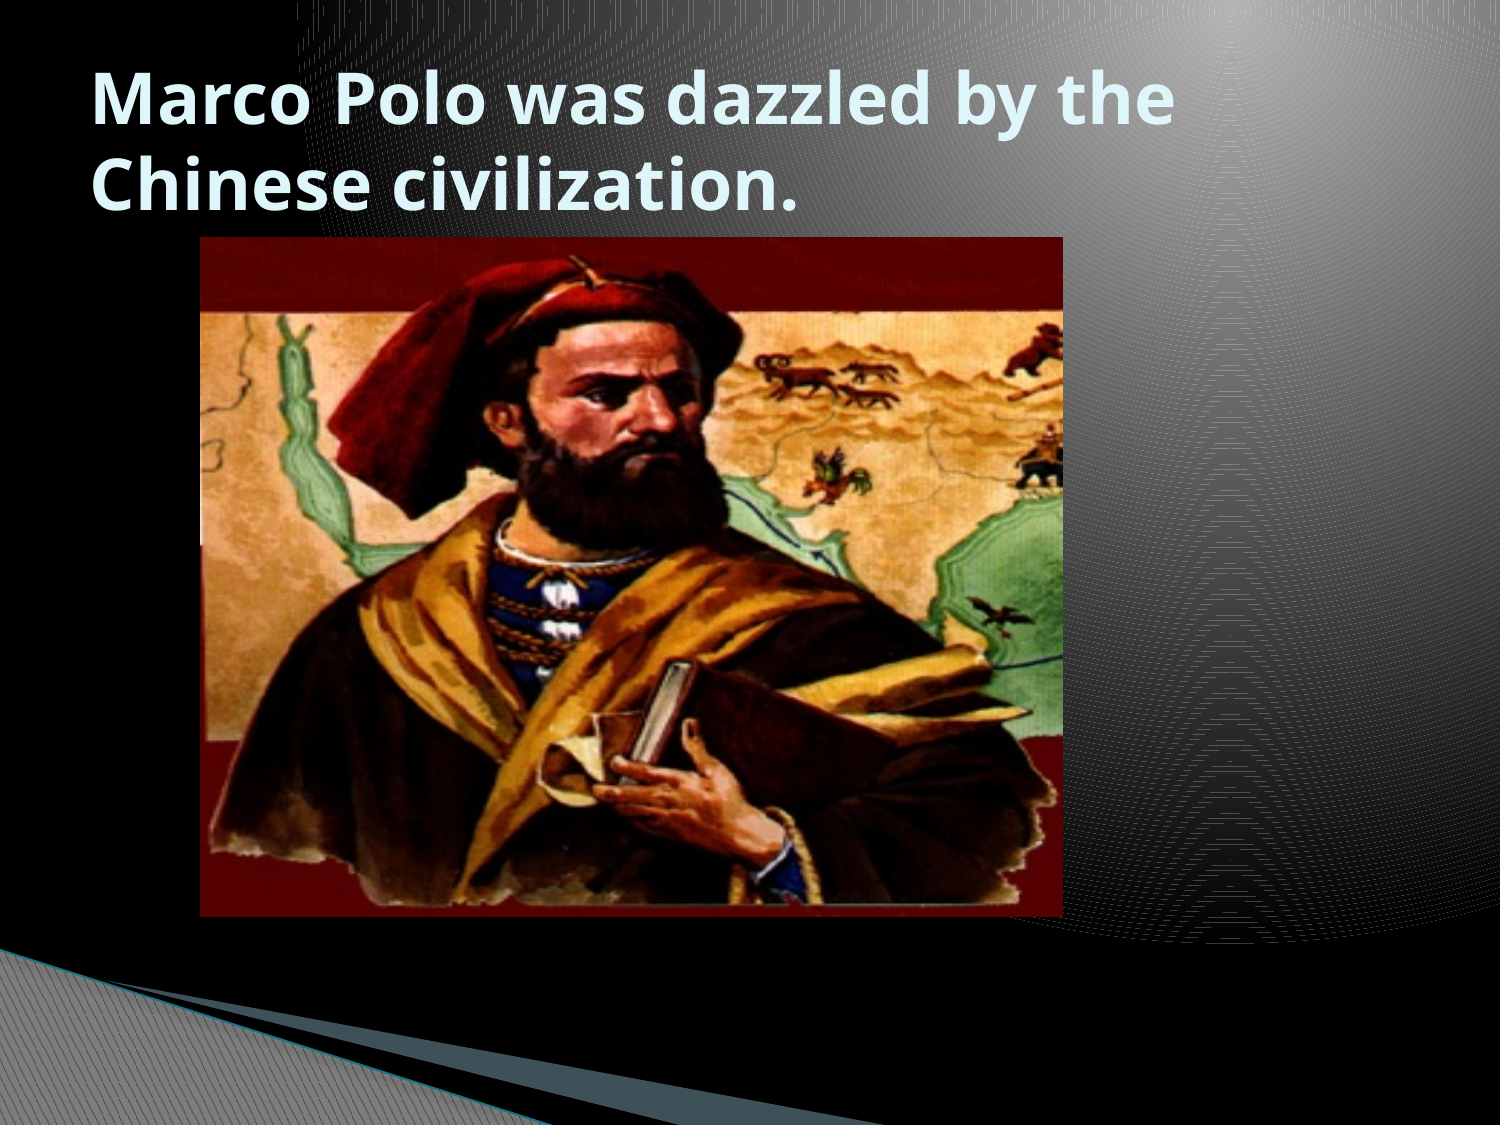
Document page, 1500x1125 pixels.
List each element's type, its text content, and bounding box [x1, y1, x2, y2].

picture [0, 952, 543, 1125]
picture [199, 237, 1063, 917]
title Marco Polo was dazzled by the Chinese civilization. [75, 45, 1425, 233]
